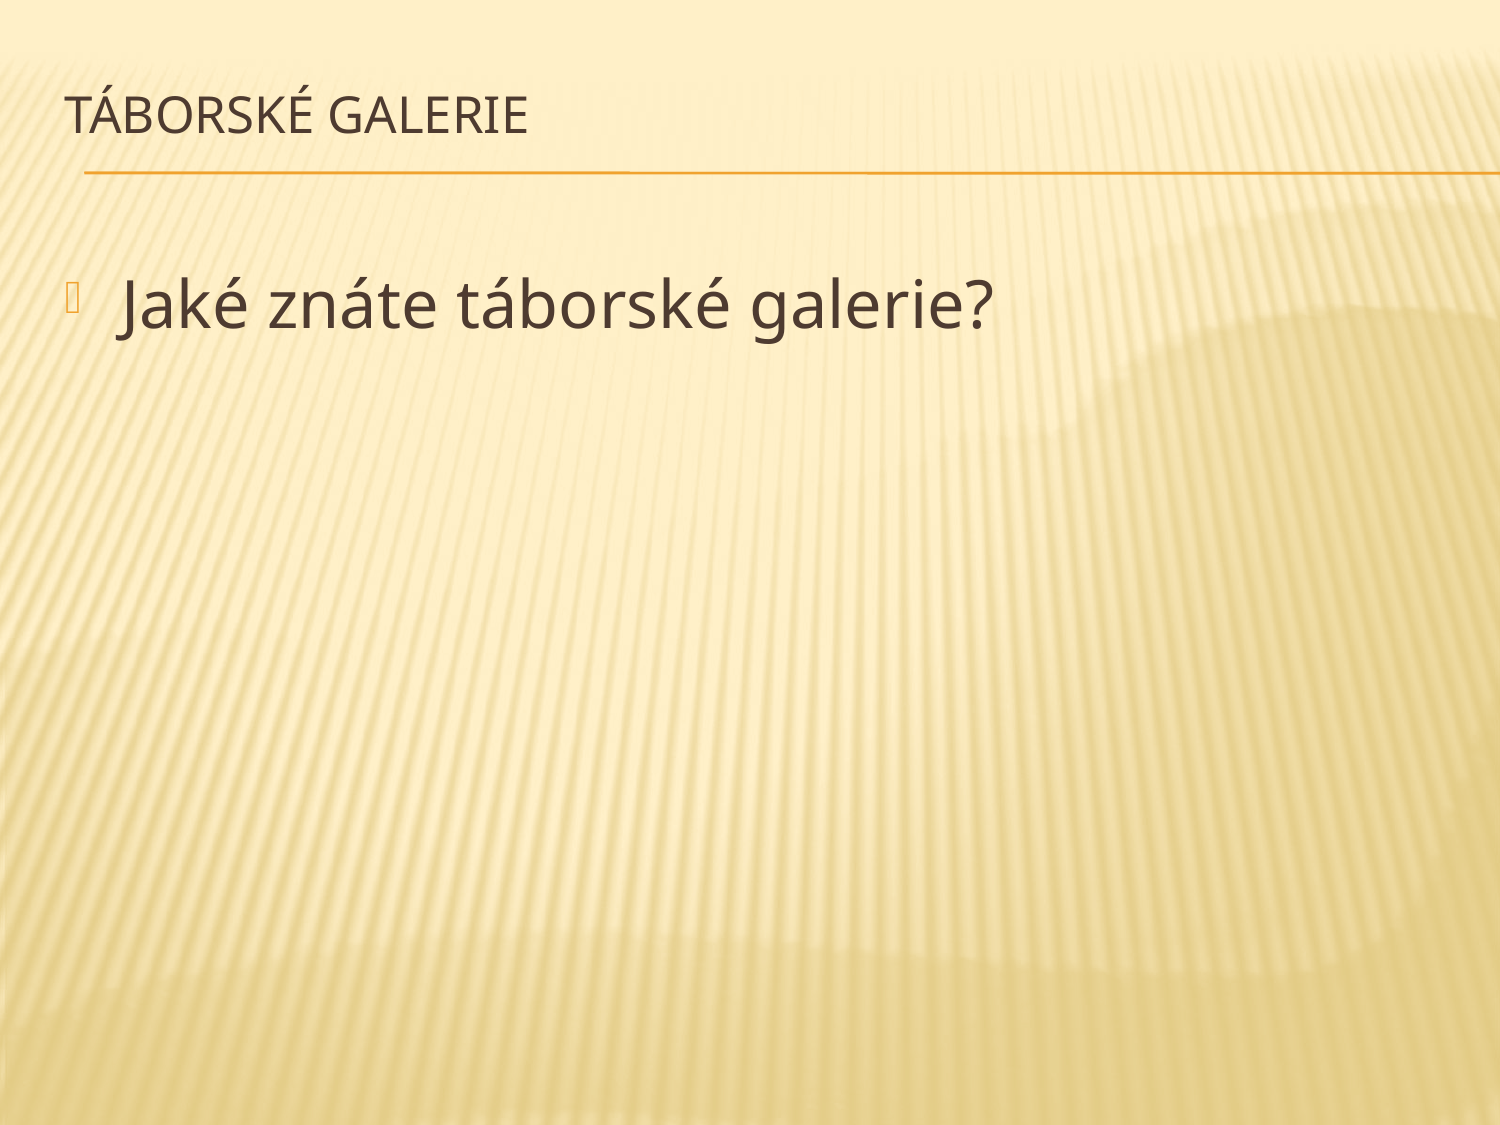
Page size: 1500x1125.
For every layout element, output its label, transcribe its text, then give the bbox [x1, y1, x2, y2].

list Jaké znáte táborské galerie? [50, 254, 1475, 998]
title Táborské galerie [50, 75, 1475, 213]
